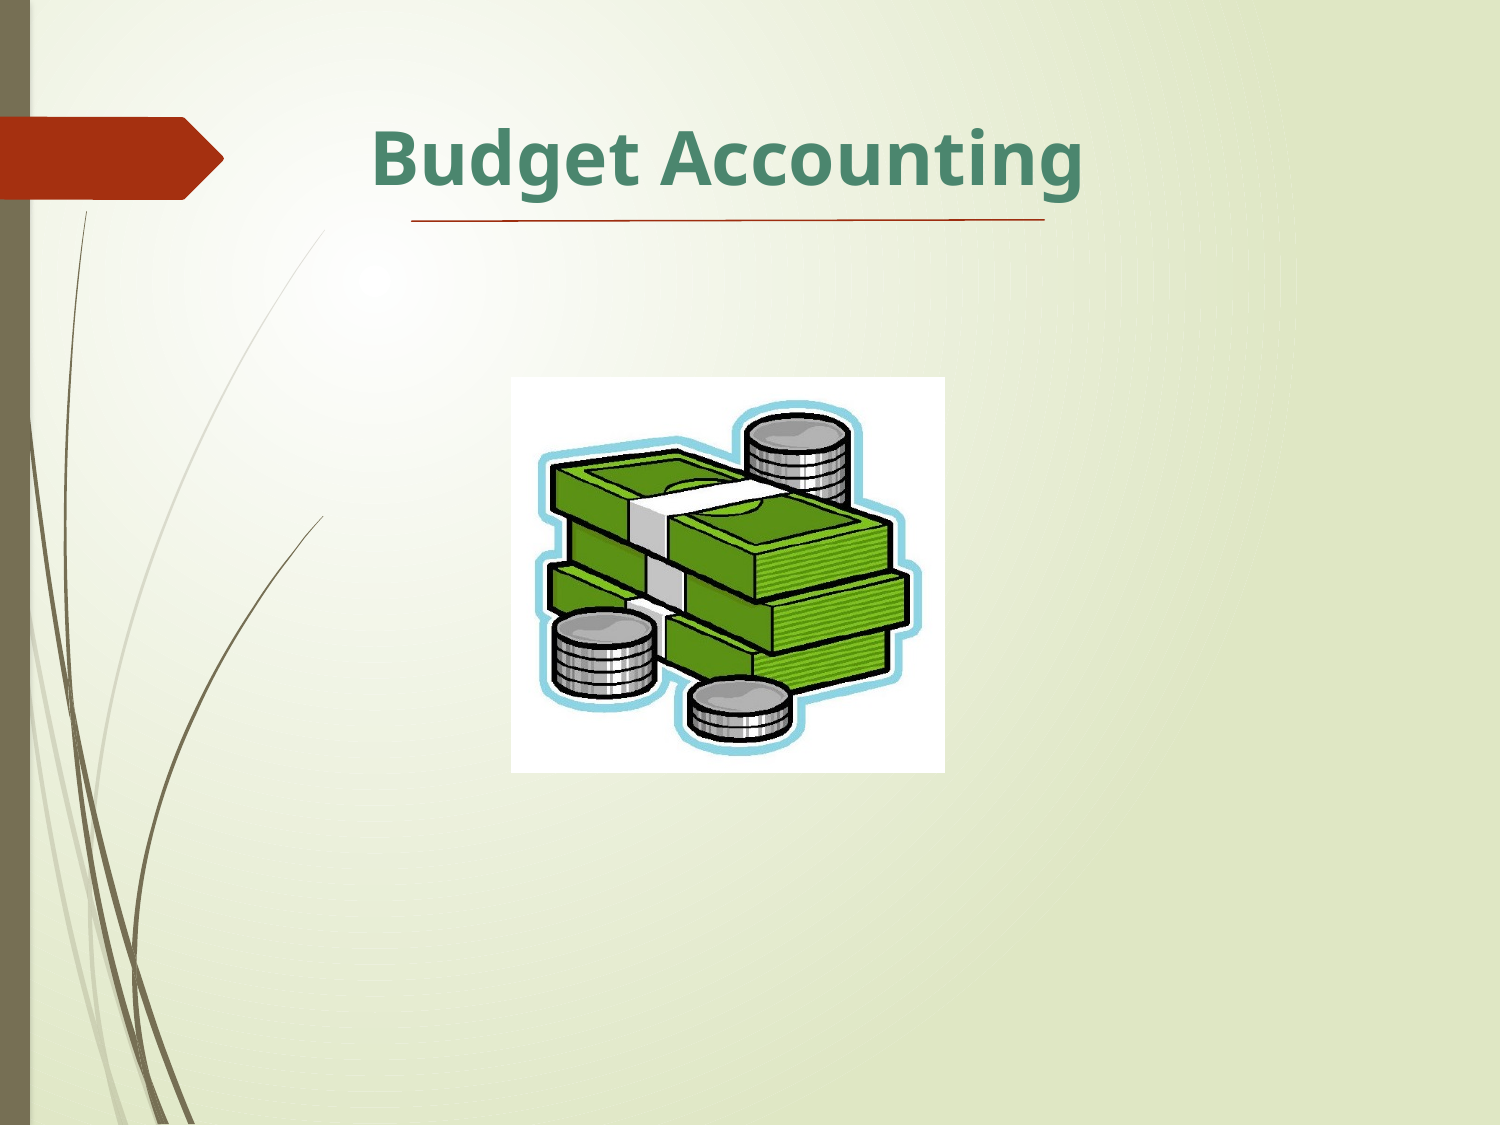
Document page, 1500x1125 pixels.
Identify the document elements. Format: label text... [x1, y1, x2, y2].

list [511, 377, 945, 774]
title Budget Accounting [179, 103, 1277, 261]
